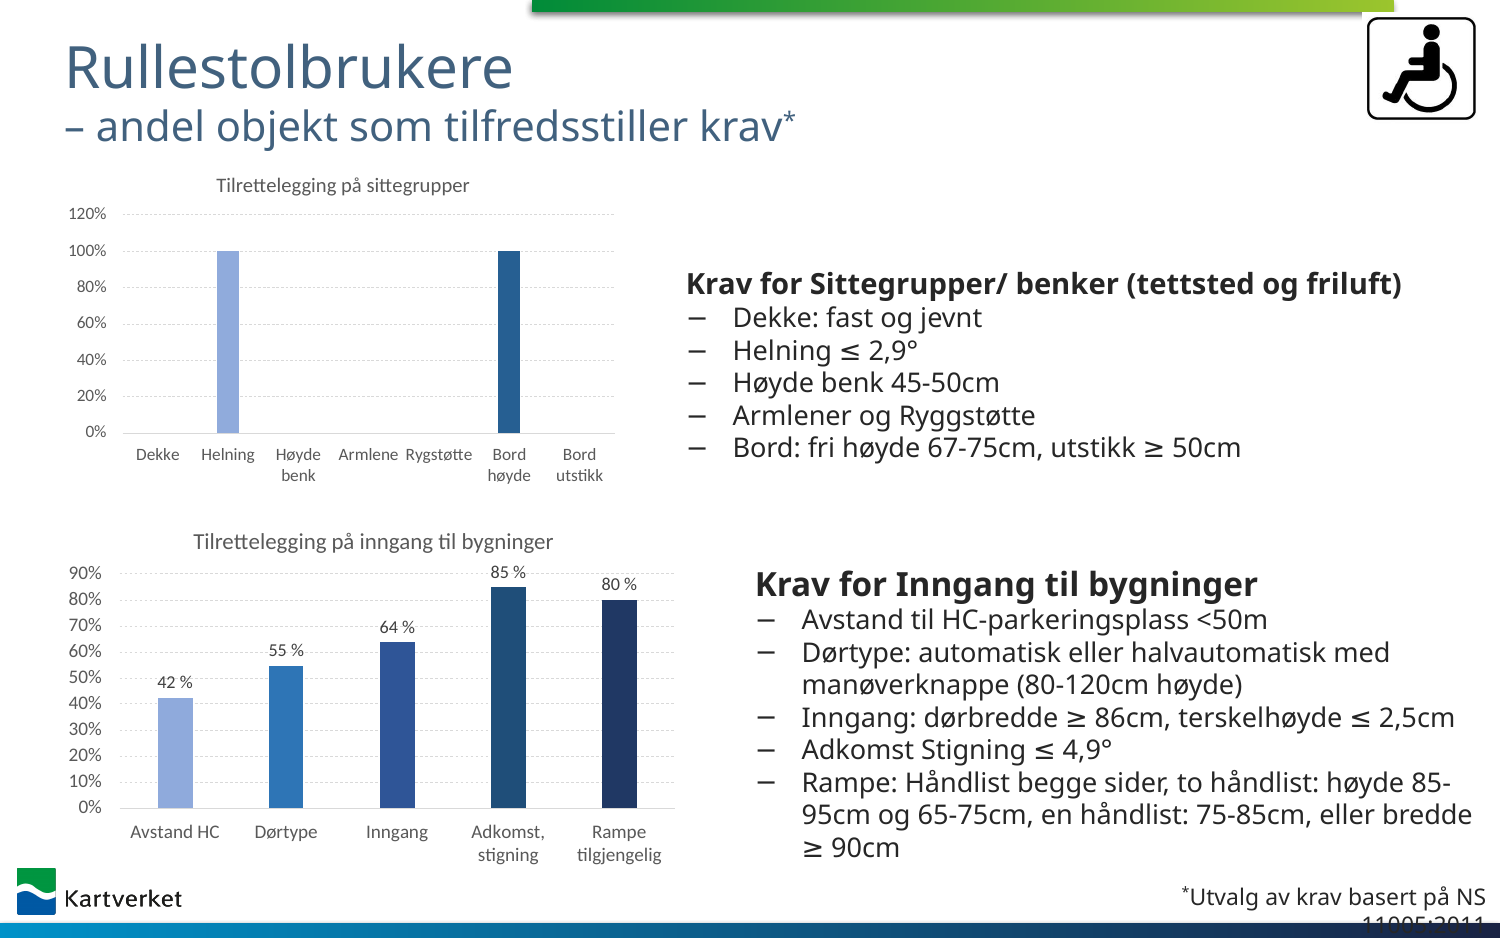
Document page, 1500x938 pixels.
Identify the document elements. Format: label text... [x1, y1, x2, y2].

picture [1362, 12, 1481, 126]
picture [62, 520, 686, 874]
picture [62, 166, 625, 492]
text_box Krav for Inngang til bygninger Avstand til HC-parkeringsplass <50m Dørtype: automatisk eller halvautomatisk med manøverknappe (80-120cm høyde) Inngang: dørbredde ≥ 86cm, terskelhøyde ≤ 2,5cm Adkomst Stigning ≤ 4,9° Rampe: Håndlist begge sider, to håndlist: høyde 85-95cm og 65-75cm, en håndlist: 75-85cm, eller bredde ≥ 90cm [740, 555, 1491, 870]
text_box Krav for Sittegrupper/ benker (tettsted og friluft) Dekke: fast og jevnt Helning ≤ 2,9° Høyde benk 45-50cm Armlener og Ryggstøtte Bord: fri høyde 67-75cm, utstikk ≥ 50cm [670, 258, 1418, 471]
text_box Rullestolbrukere – andel objekt som tilfredsstiller krav* [49, 25, 1431, 158]
text_box *Utvalg av krav basert på NS 11005:2011 [1068, 873, 1500, 938]
